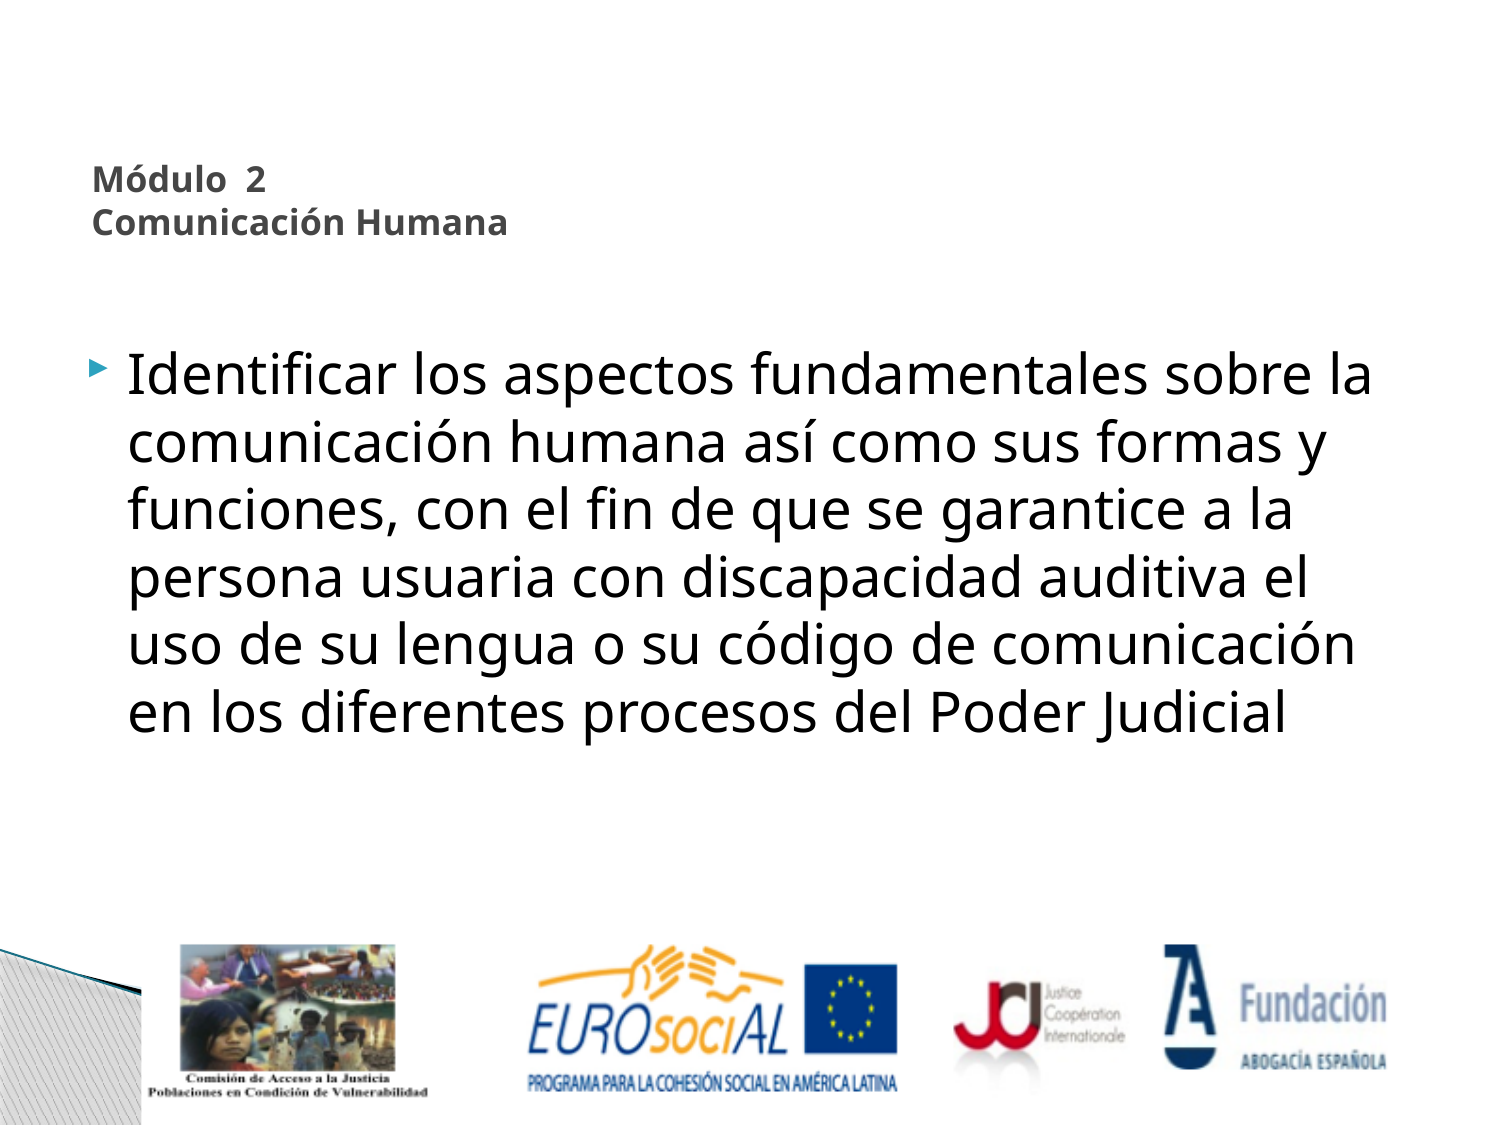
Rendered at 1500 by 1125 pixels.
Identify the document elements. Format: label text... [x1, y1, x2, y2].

title Módulo 2 Comunicación Humana [76, 149, 1427, 337]
picture [140, 943, 1388, 1125]
list Identificar los aspectos fundamentales sobre la comunicación humana así como sus formas y funciones, con el fin de que se garantice a la persona usuaria con discapacidad auditiva el uso de su lengua o su código de comunicación en los diferentes procesos del Poder Judicial [53, 255, 1404, 894]
